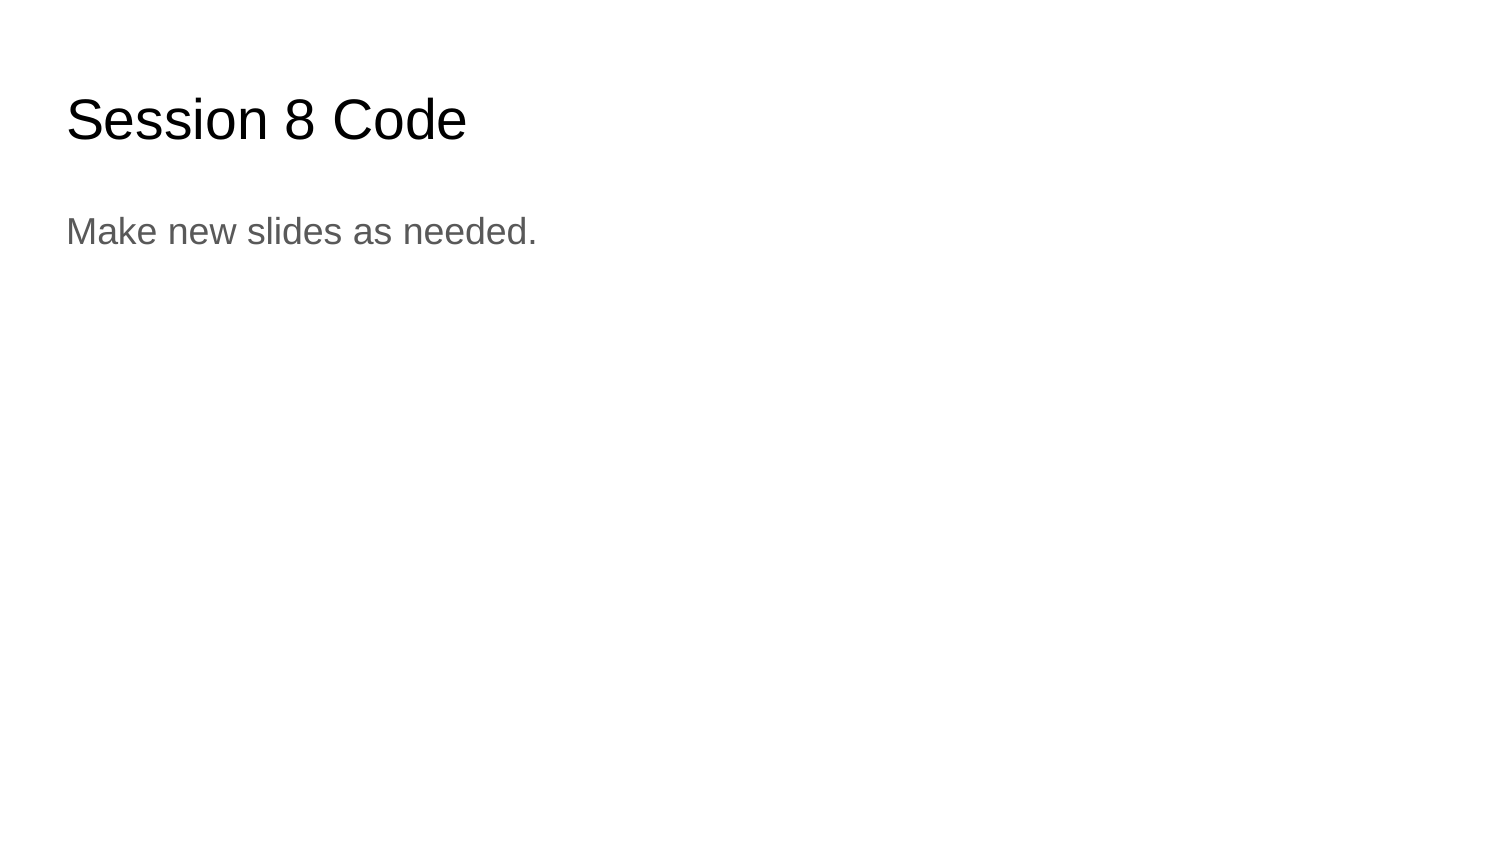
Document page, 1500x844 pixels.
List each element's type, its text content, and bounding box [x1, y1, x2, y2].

list Make new slides as needed. [51, 189, 1449, 750]
title Session 8 Code [51, 72, 1449, 167]
